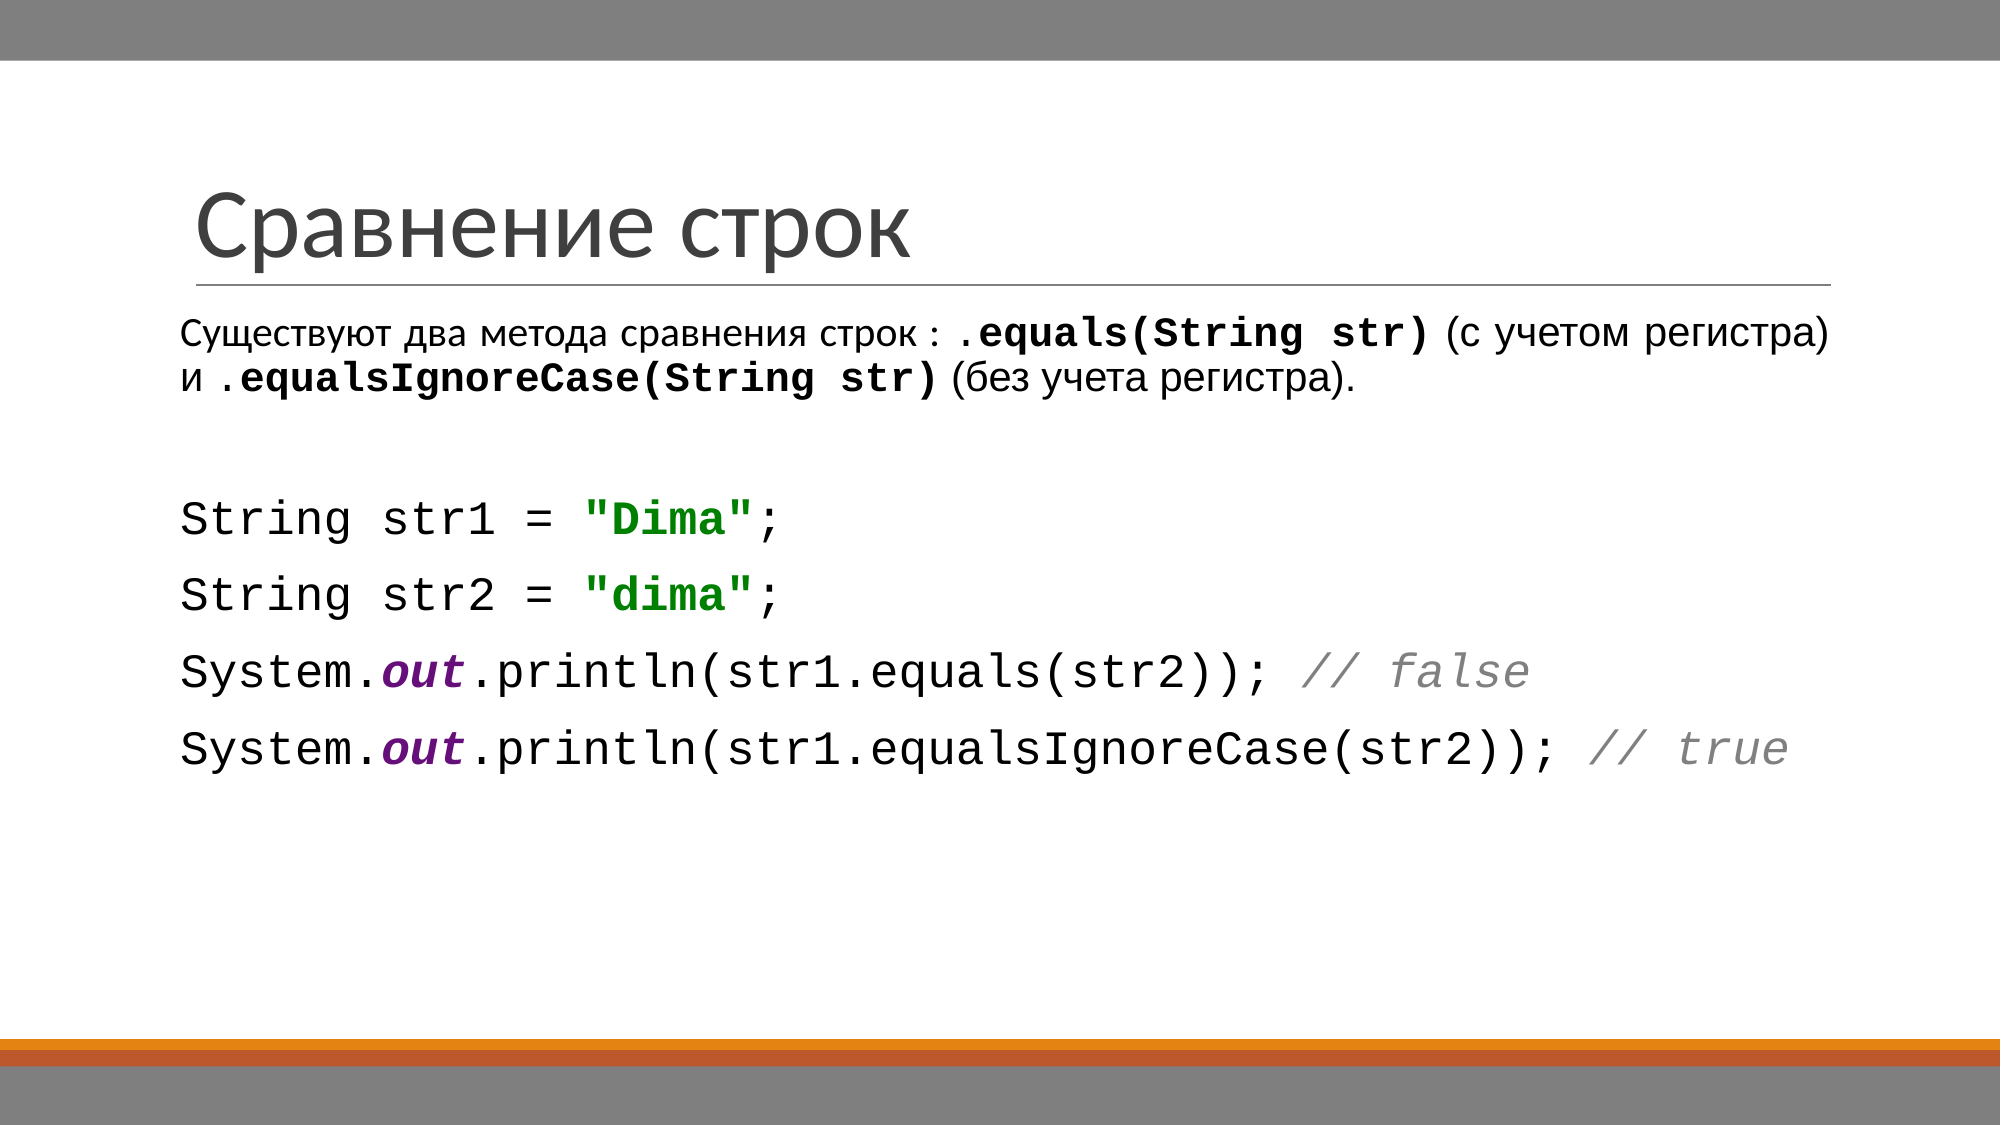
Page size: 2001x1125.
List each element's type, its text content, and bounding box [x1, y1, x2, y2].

text_box [0, 1066, 2000, 1125]
text_box [0, 0, 2000, 61]
title Сравнение строк [180, 61, 1830, 285]
list Существуют два метода сравнения строк : .equals(String str) (с учетом регистра) и .equalsIgnoreCase(String str) (без учета регистра). String str1 = "Dima"; String str2 = "dima"; System.out.println(str1.equals(str2)); // false System.out.println(str1.equalsIgnoreCase(str2)); // true [180, 302, 1830, 963]
